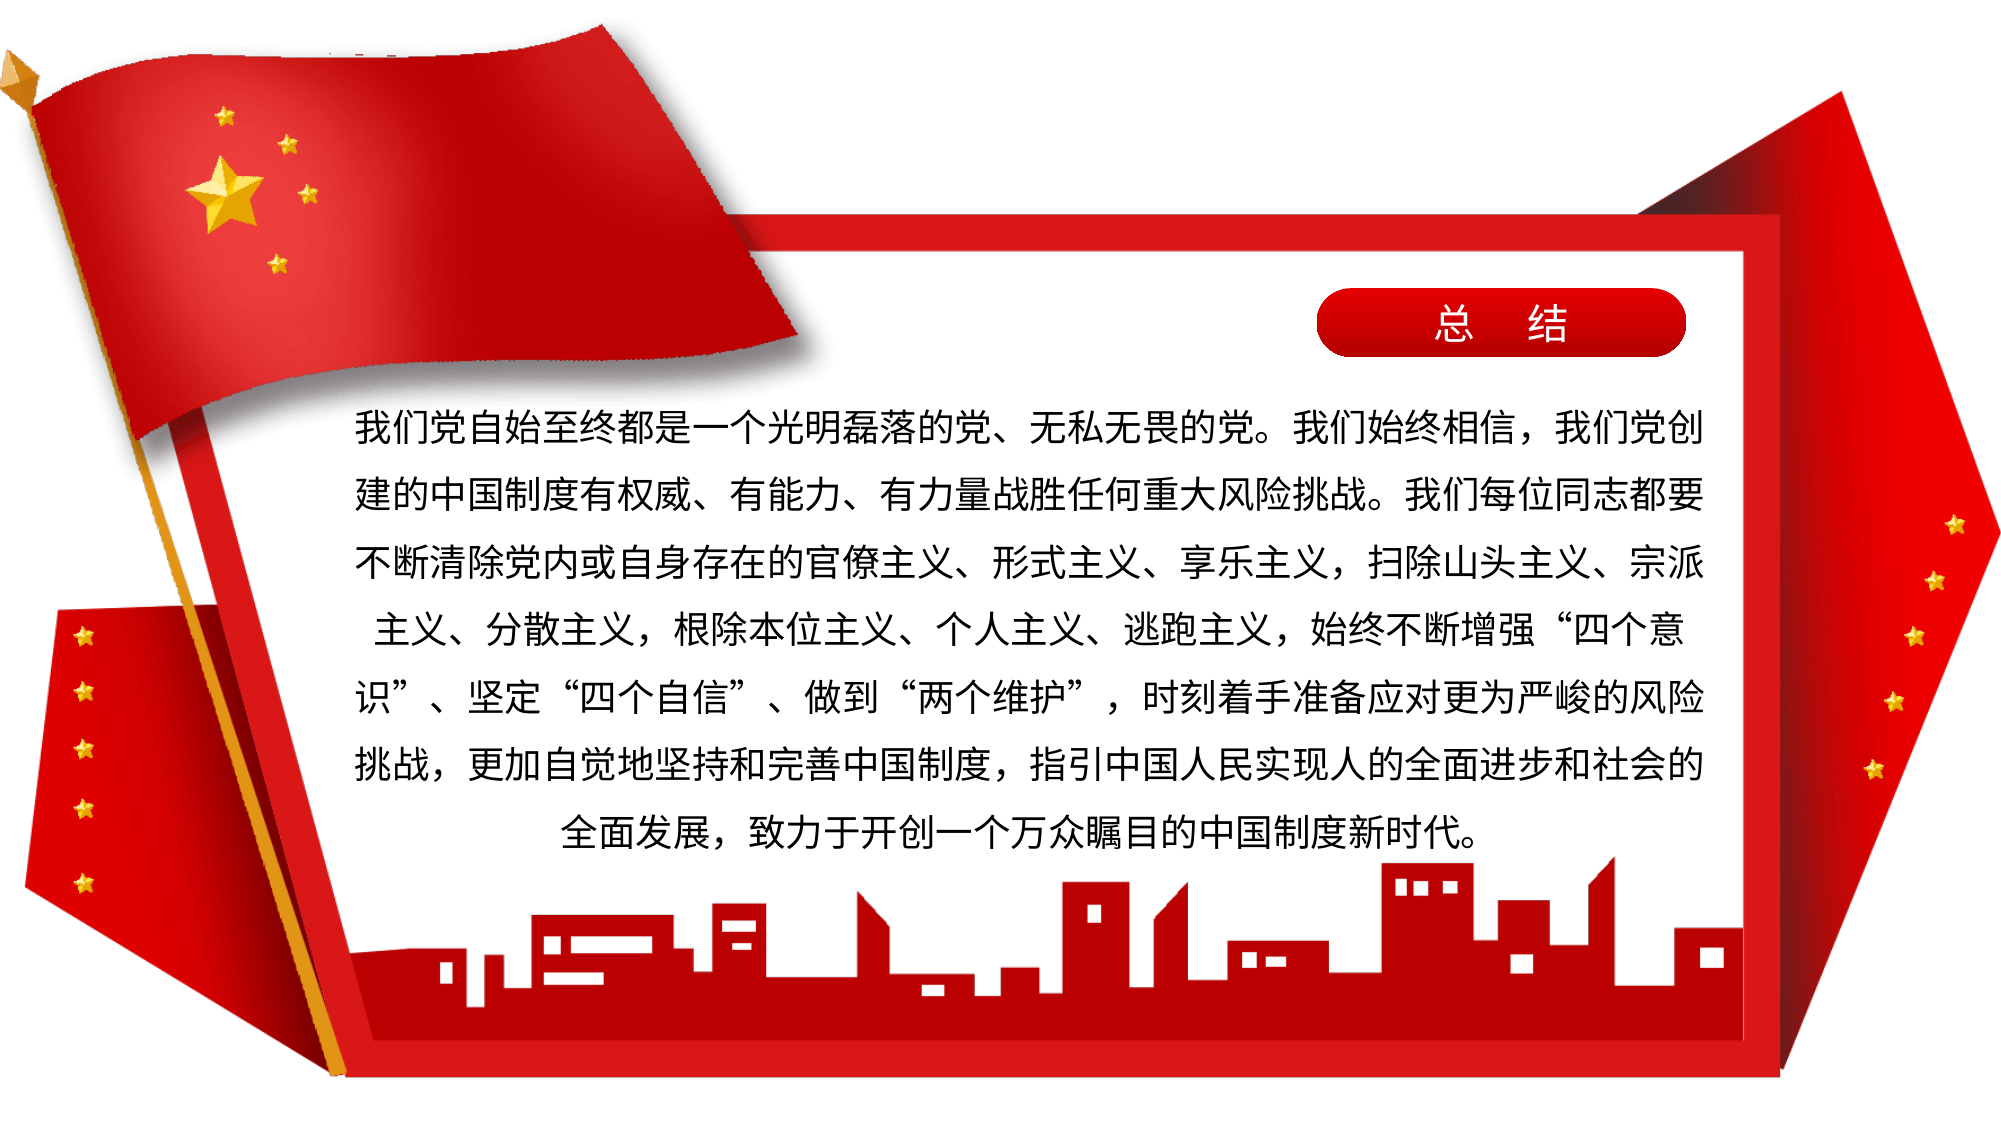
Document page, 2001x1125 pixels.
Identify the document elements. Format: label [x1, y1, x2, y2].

picture [0, 0, 2001, 1125]
text_box [1316, 288, 1687, 357]
